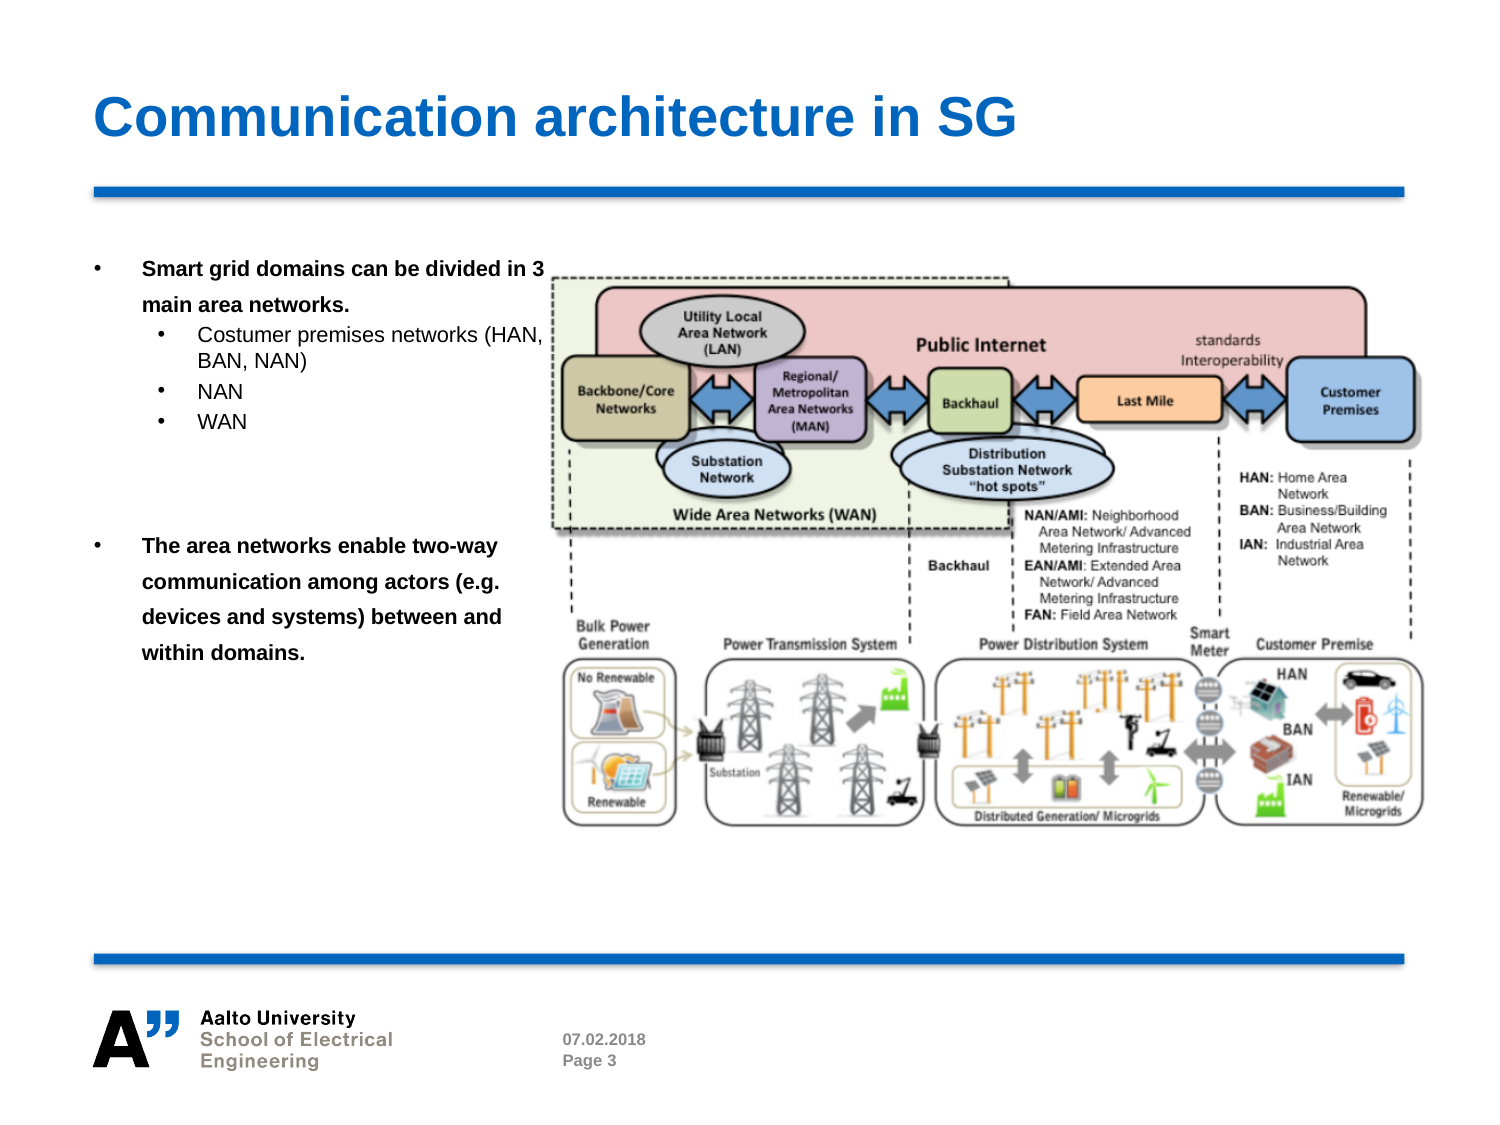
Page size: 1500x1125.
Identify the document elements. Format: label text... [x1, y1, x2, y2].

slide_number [562, 1029, 816, 1050]
picture [35, 953, 449, 1125]
title Communication architecture in SG [93, 80, 1369, 228]
list Smart grid domains can be divided in 3 main area networks. Costumer premises networks (HAN, BAN, NAN) NAN WAN The area networks enable two-way communication among actors (e.g. devices and systems) between and within domains. [93, 245, 545, 925]
slide_number Page 3 [562, 1050, 816, 1071]
picture [544, 267, 1431, 835]
